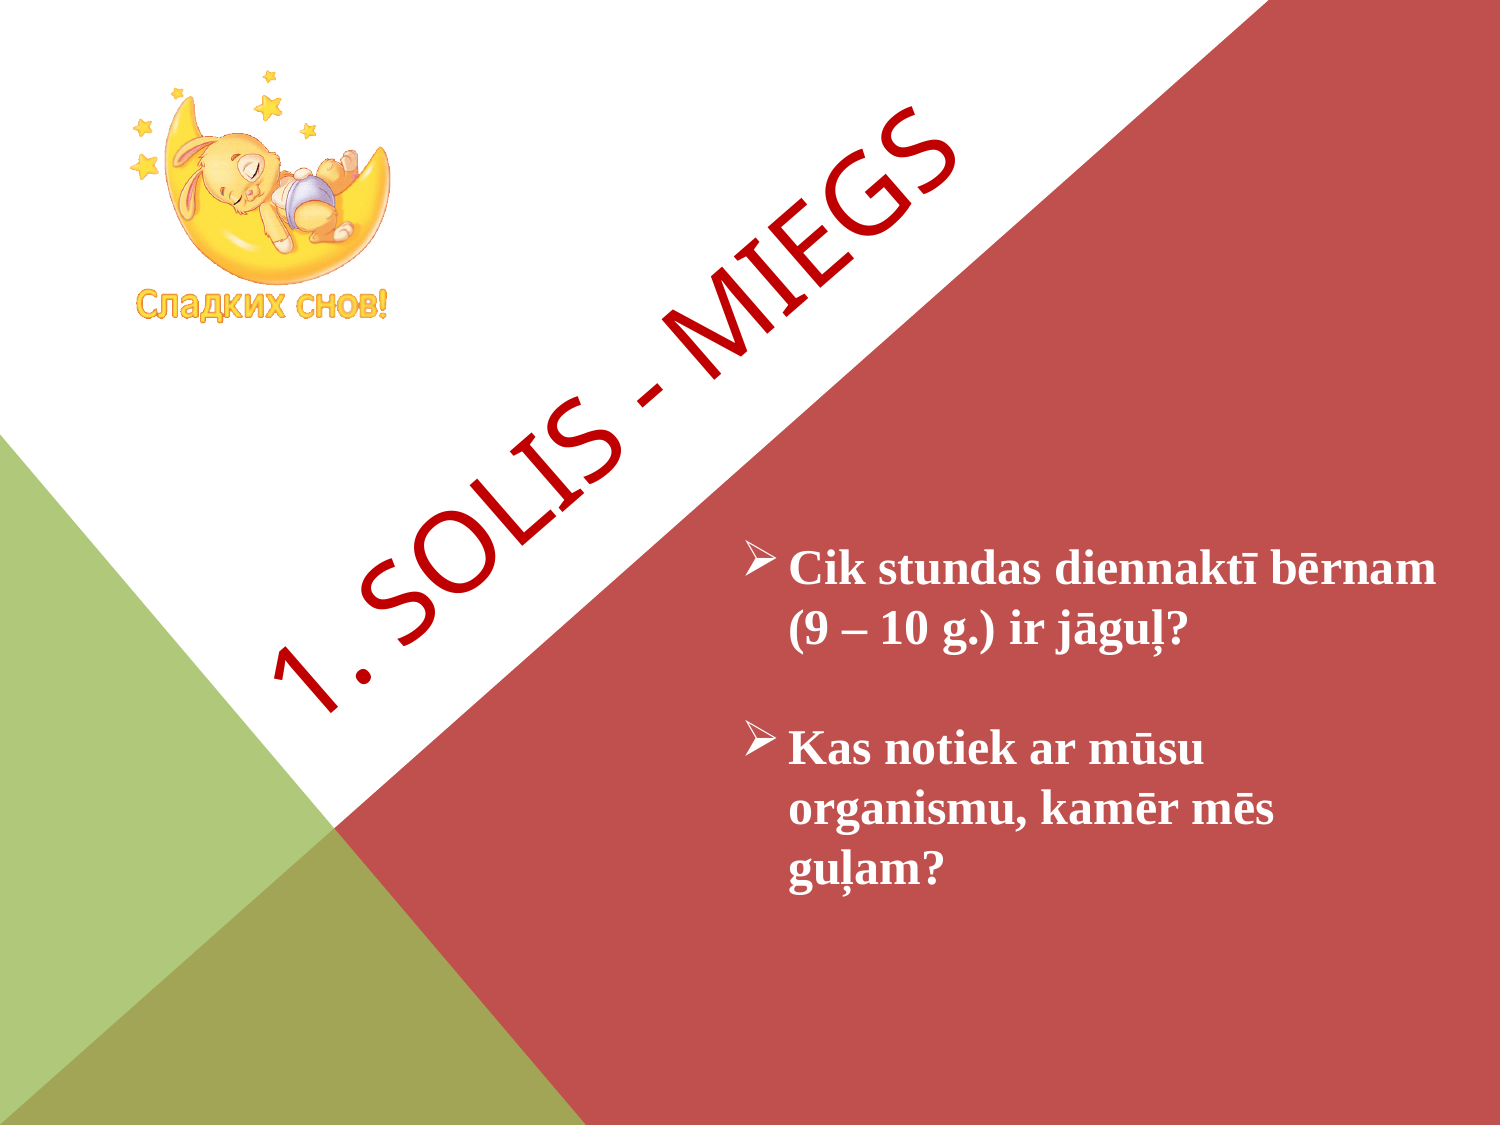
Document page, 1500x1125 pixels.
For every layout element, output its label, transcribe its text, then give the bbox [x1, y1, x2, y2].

text_box Cik stundas diennaktī bērnam (9 – 10 g.) ir jāguļ? Kas notiek ar mūsu organismu, kamēr mēs guļam? [726, 527, 1471, 962]
title 1. Solis - miegs [183, 3, 1013, 762]
picture [123, 54, 409, 340]
